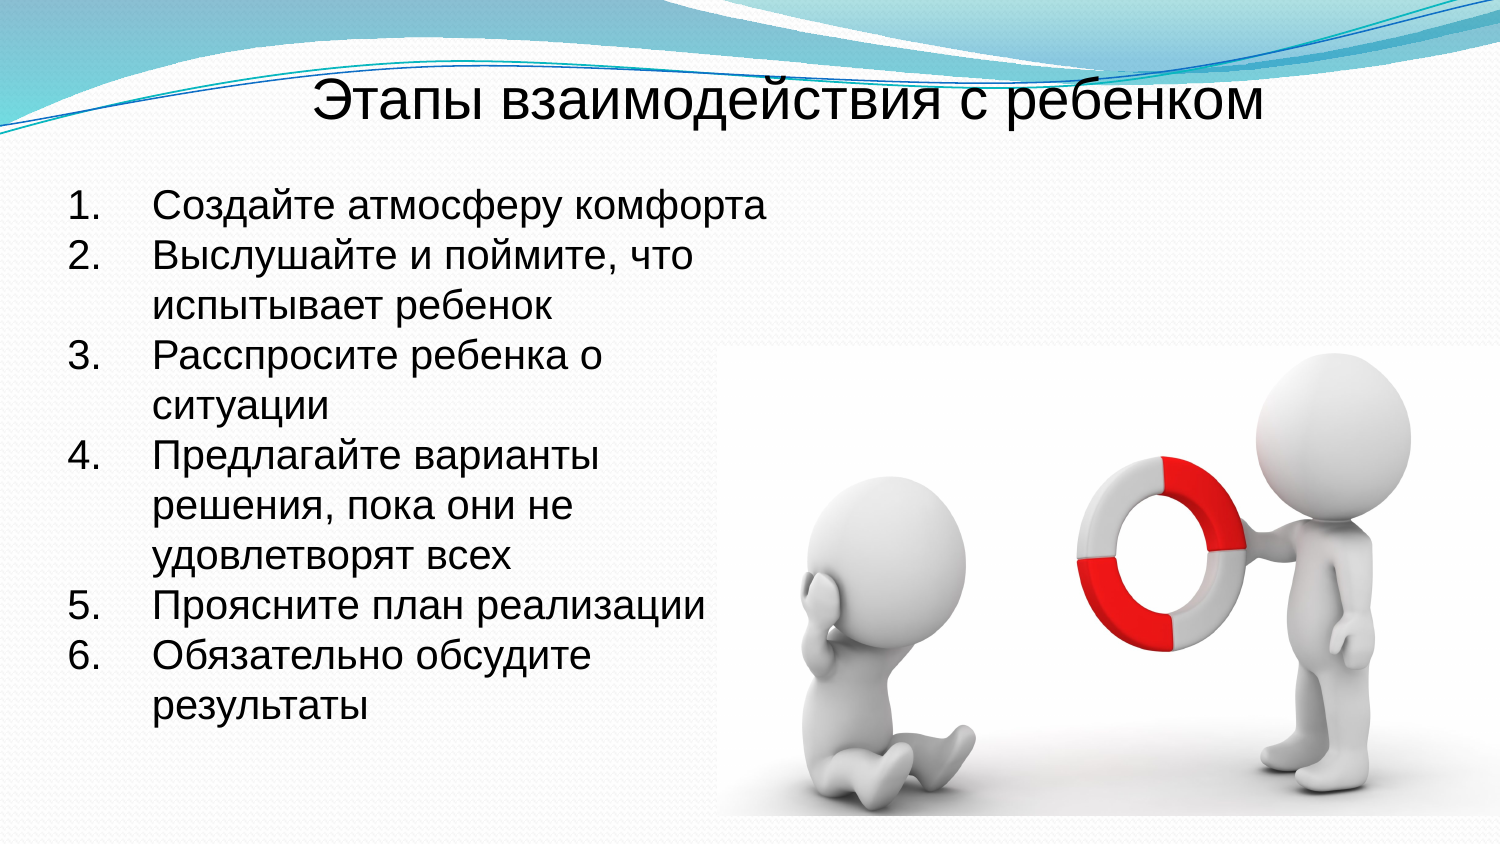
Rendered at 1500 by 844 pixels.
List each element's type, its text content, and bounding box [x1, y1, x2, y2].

text_box Создайте атмосферу комфорта Выслушайте и поймите, что испытывает ребенок Расспросите ребенка о ситуации Предлагайте варианты решения, пока они не удовлетворят всех Проясните план реализации Обязательно обсудите результаты [52, 170, 789, 736]
text_box Этапы взаимодействия с ребенком [193, 53, 1384, 139]
picture [717, 346, 1500, 817]
